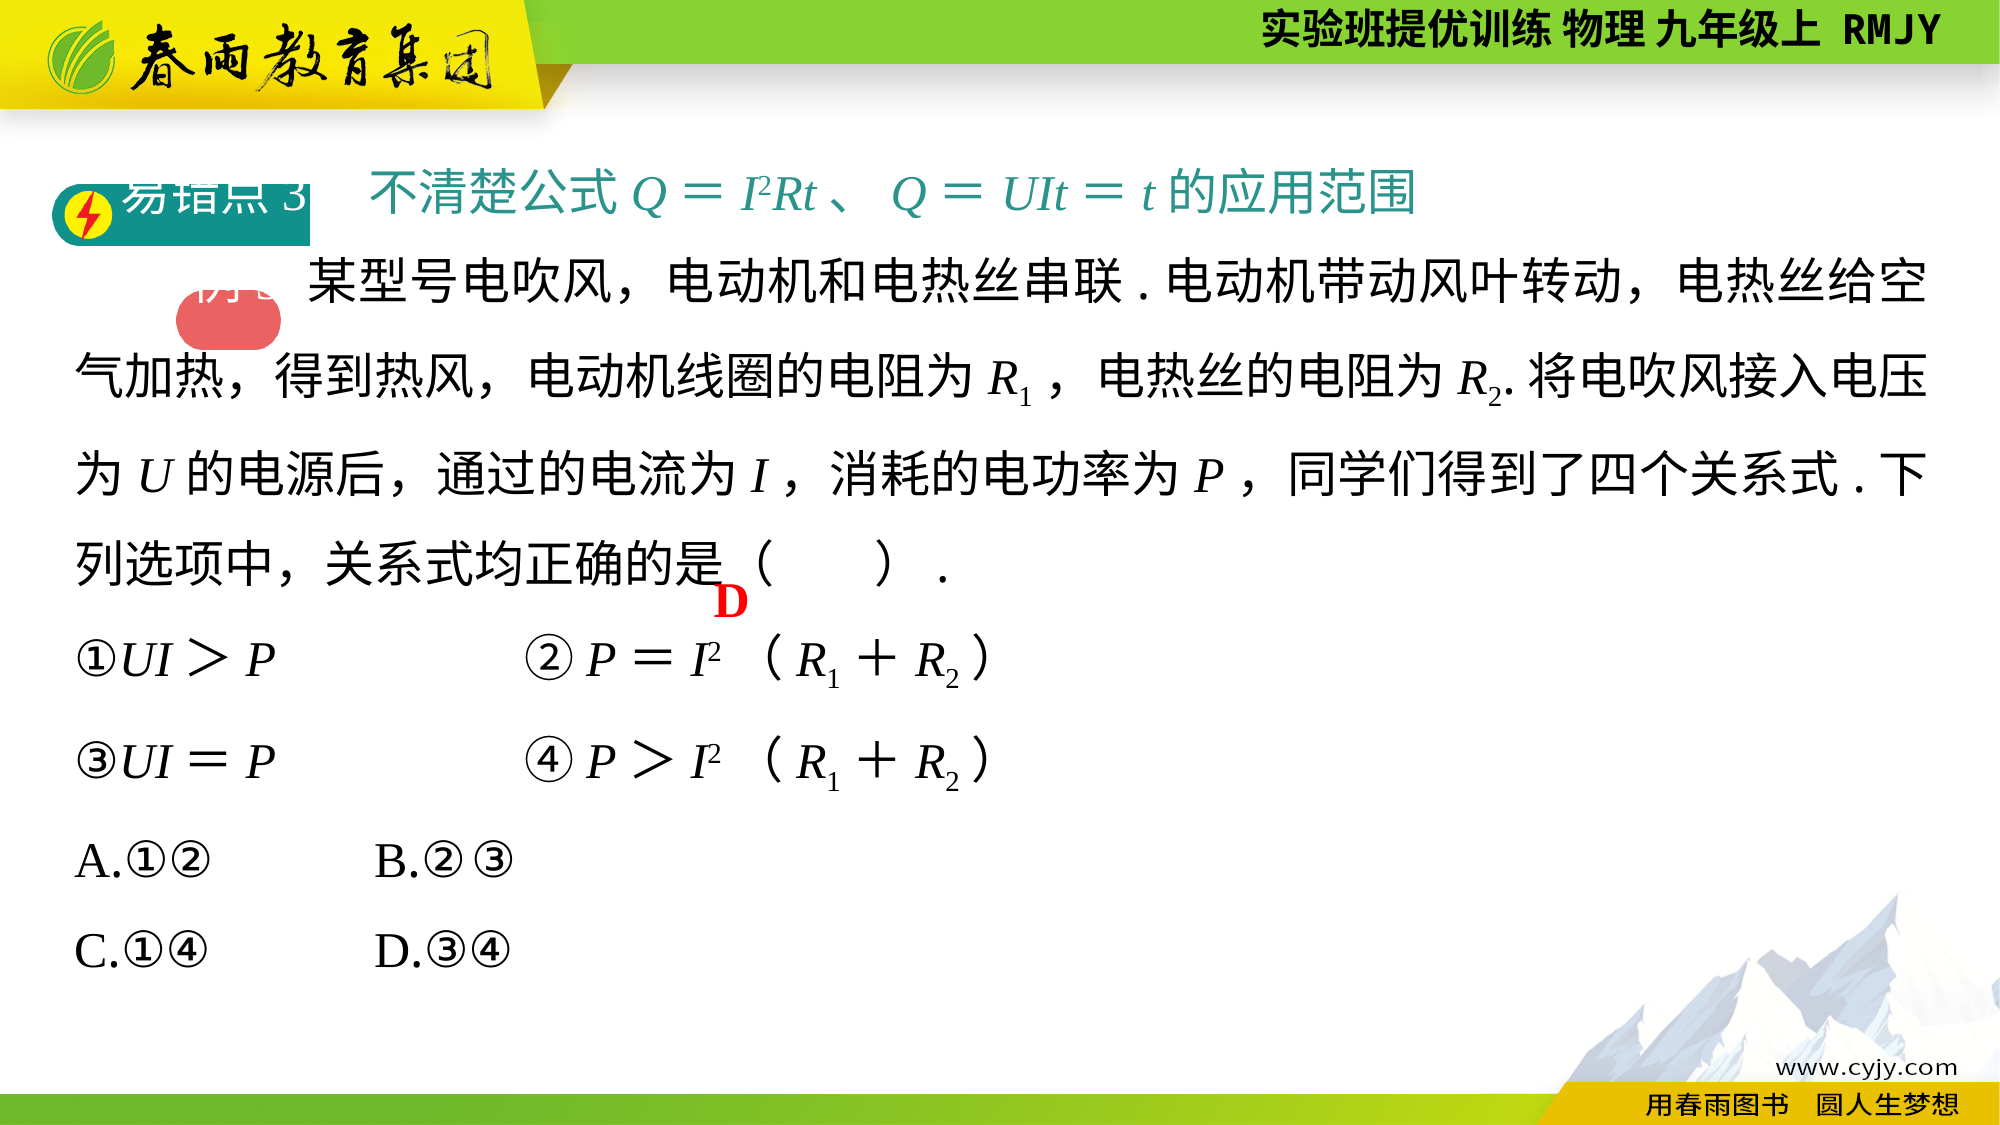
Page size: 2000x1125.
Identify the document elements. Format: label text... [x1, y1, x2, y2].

picture [0, 0, 2000, 1125]
text_box D [698, 530, 765, 635]
